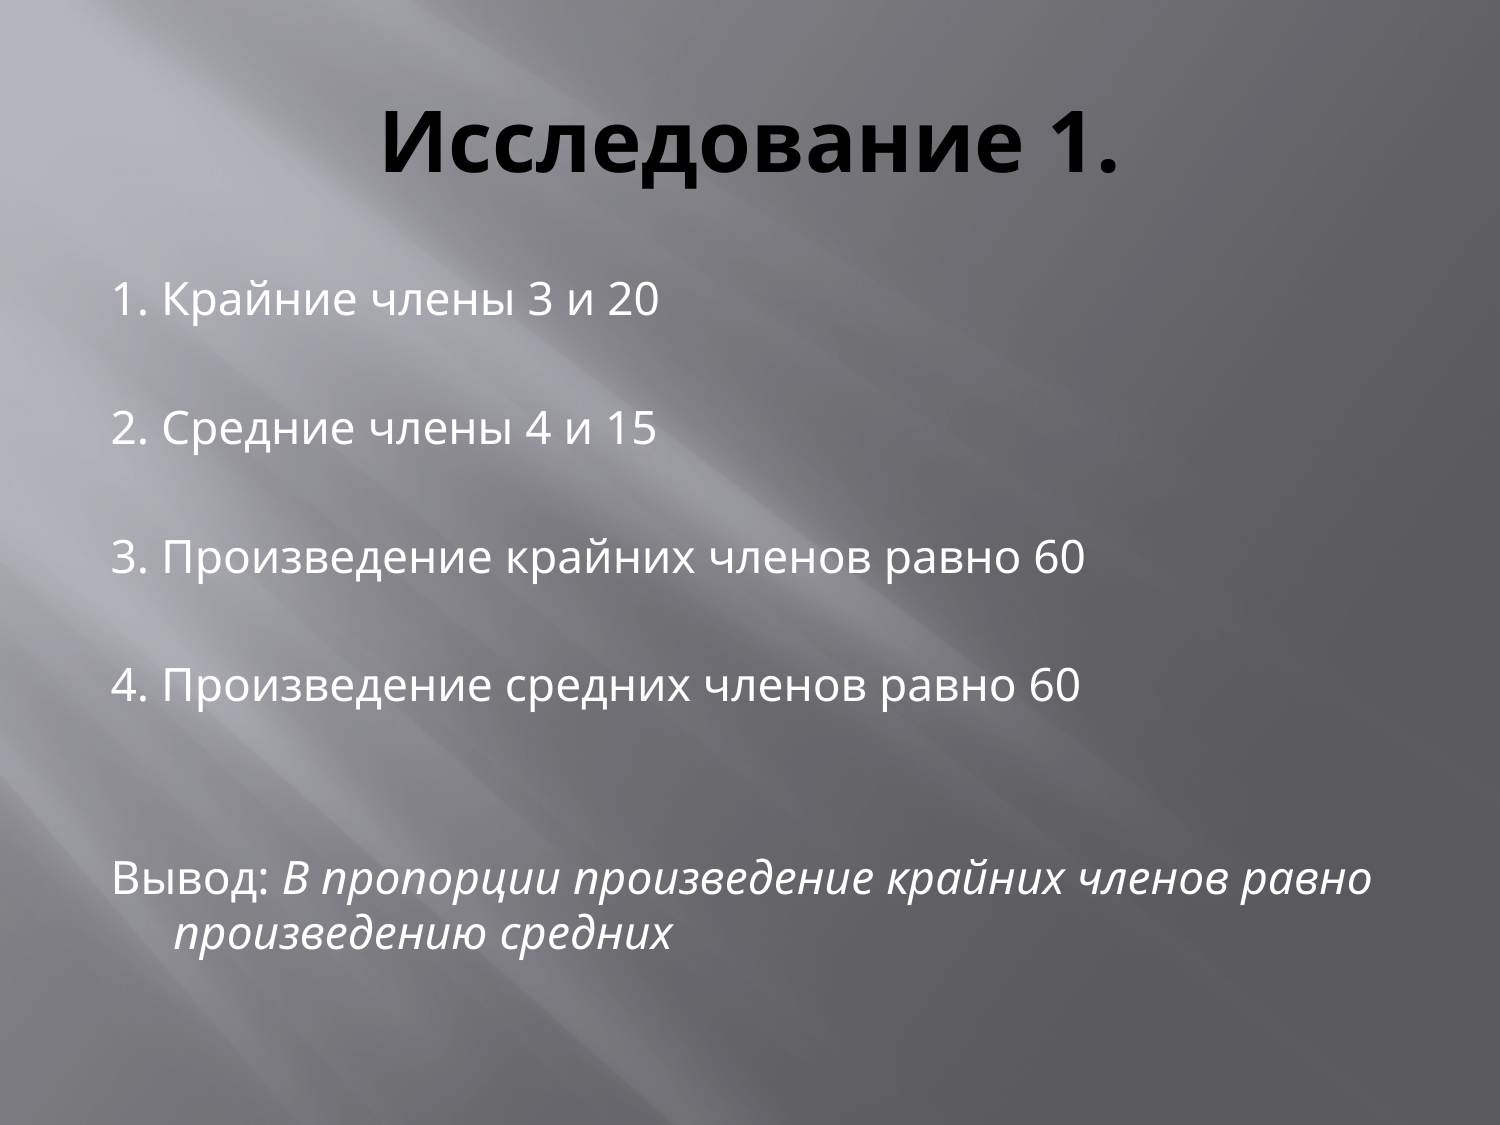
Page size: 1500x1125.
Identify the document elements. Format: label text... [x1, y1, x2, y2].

list 1. Крайние члены 3 и 20 2. Средние члены 4 и 15 3. Произведение крайних членов равно 60 4. Произведение средних членов равно 60 Вывод: В пропорции произведение крайних членов равно произведению средних [75, 262, 1425, 1035]
title Исследование 1. [75, 45, 1425, 233]
